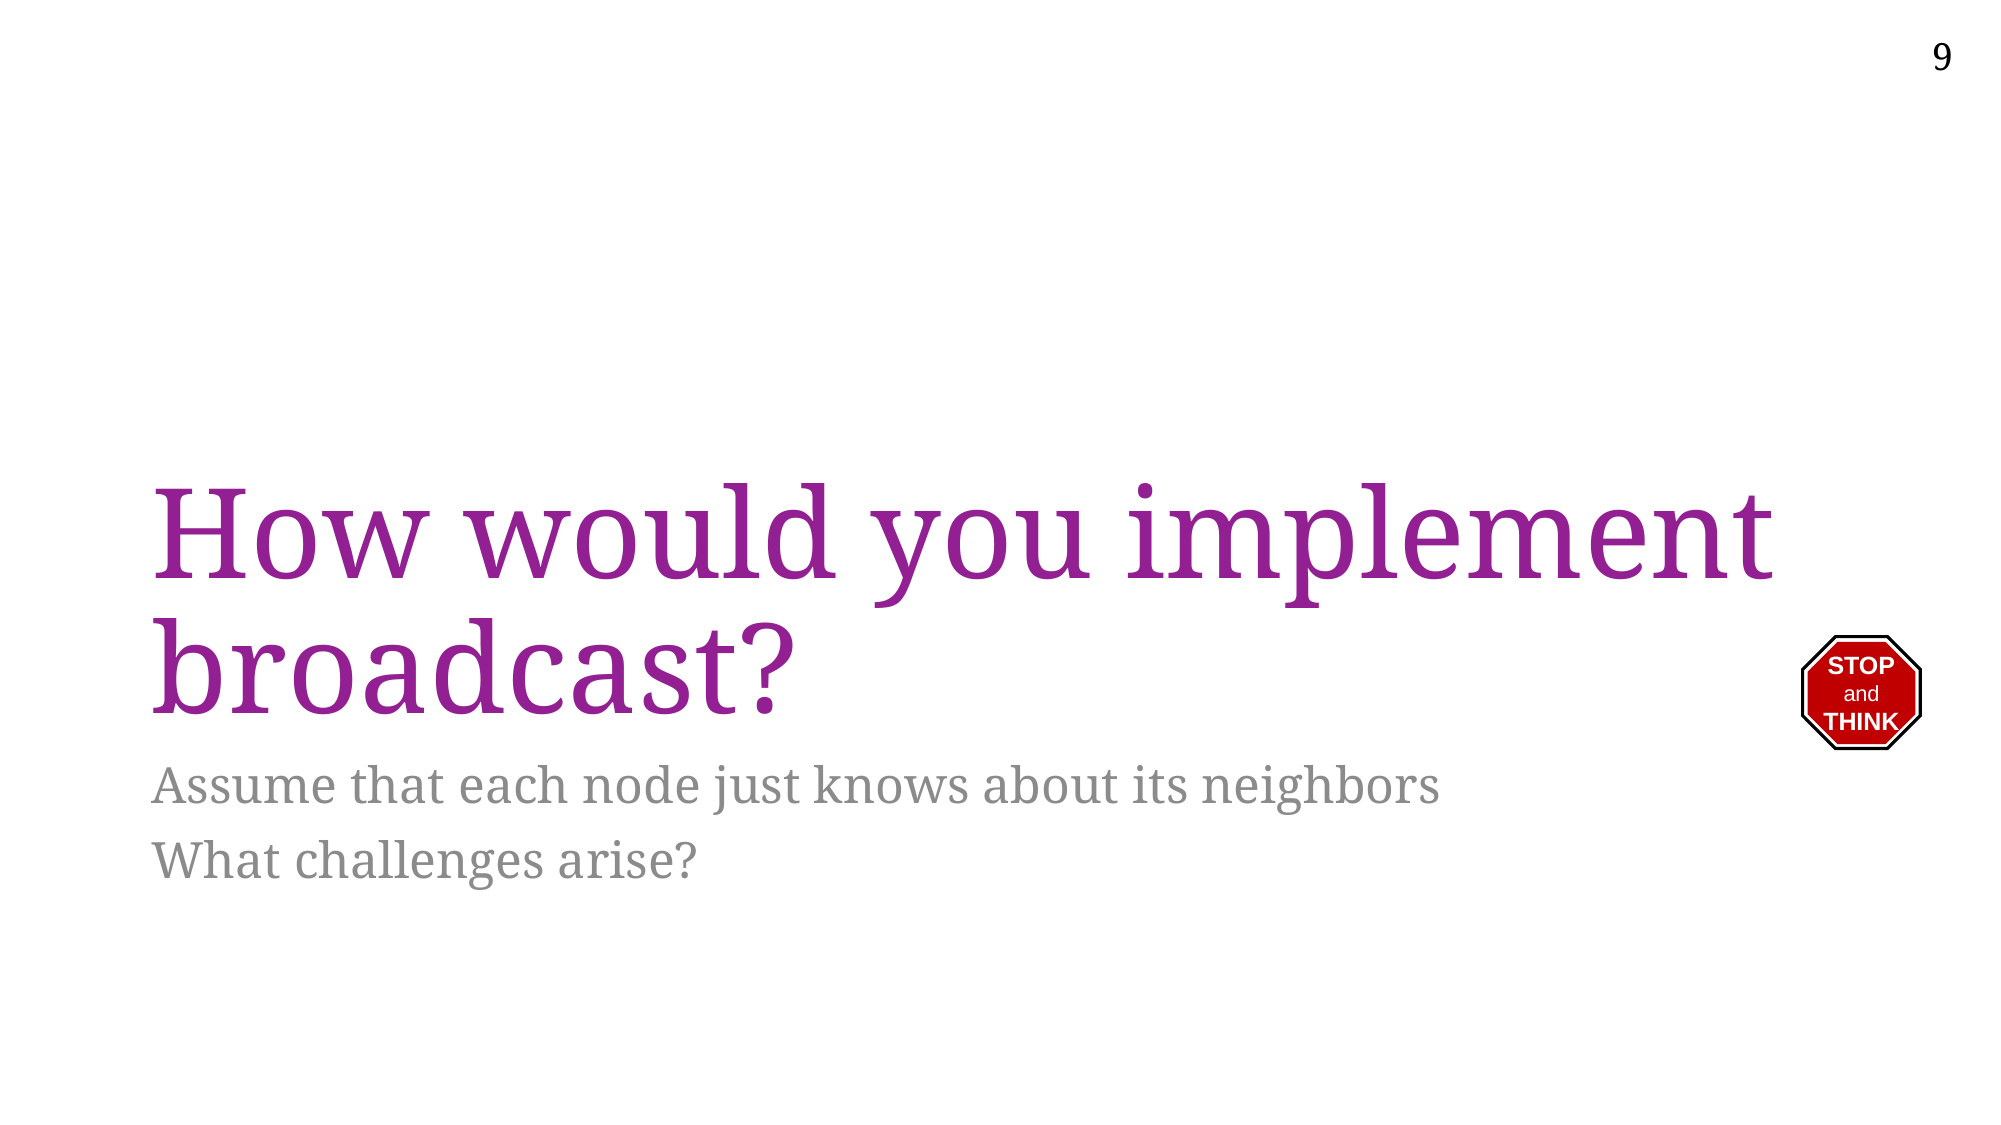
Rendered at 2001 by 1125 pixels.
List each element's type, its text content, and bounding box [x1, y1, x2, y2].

title How would you implement broadcast? [136, 280, 1862, 749]
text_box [1802, 636, 1921, 749]
list Assume that each node just knows about its neighbors What challenges arise? [136, 752, 1862, 999]
